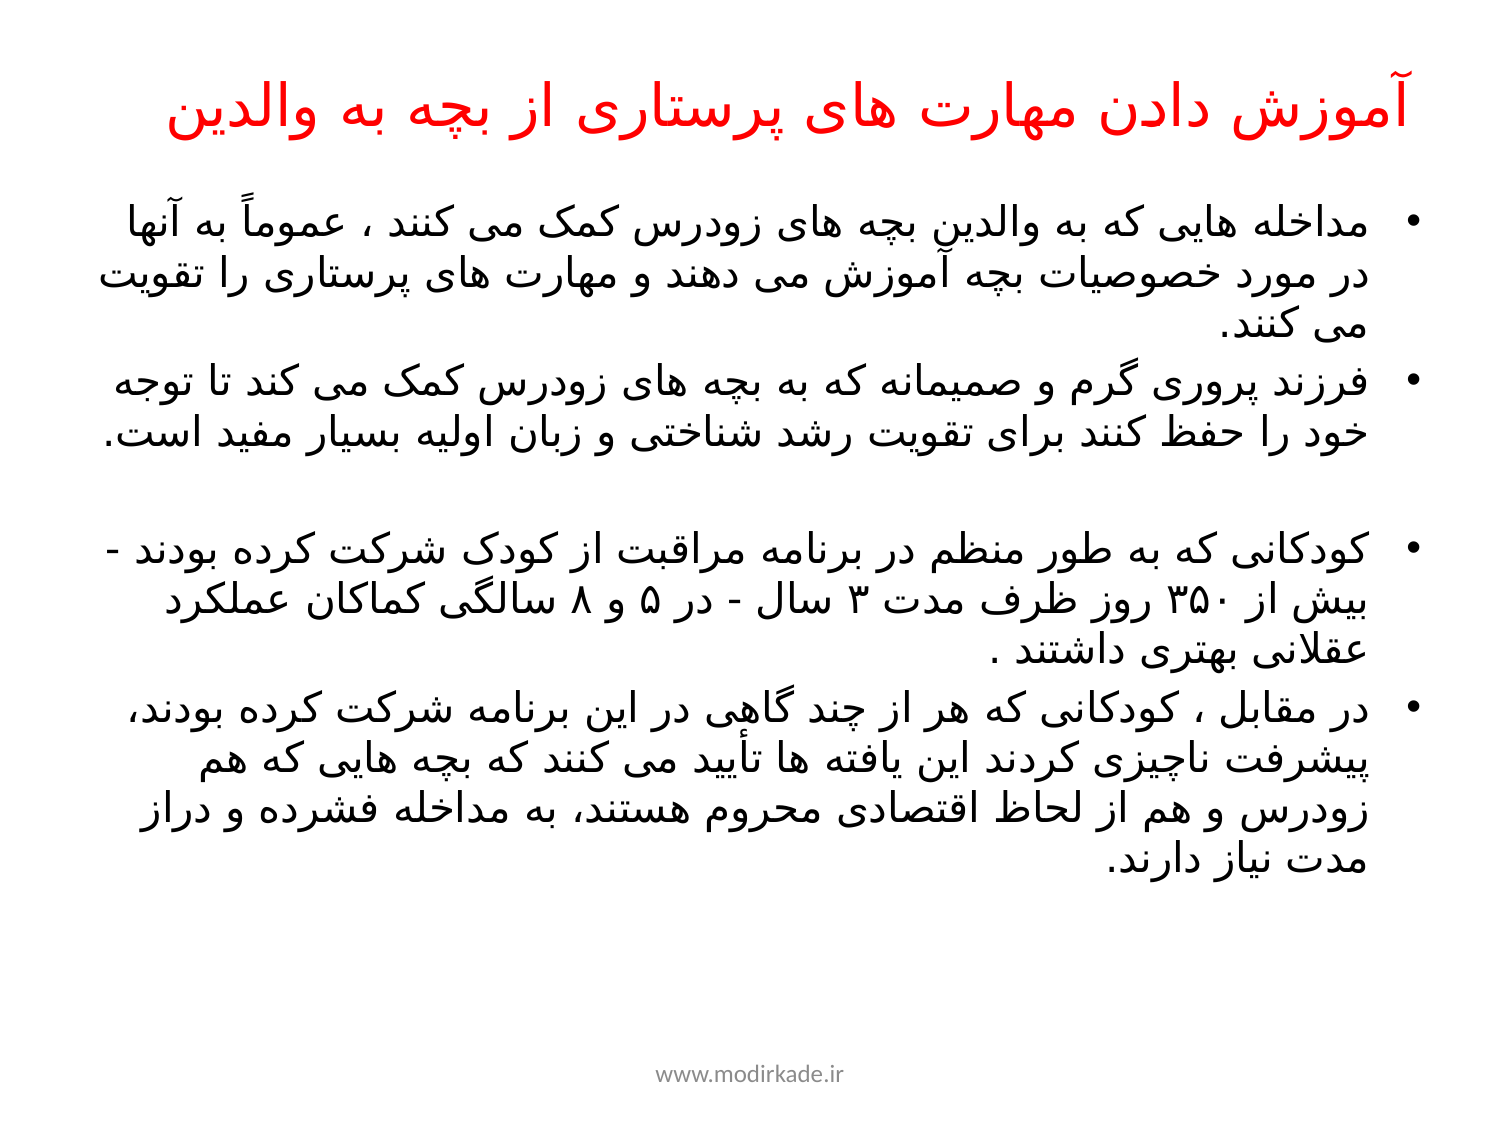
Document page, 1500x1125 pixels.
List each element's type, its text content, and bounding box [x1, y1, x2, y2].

footer www.modirkade.ir [512, 1042, 988, 1103]
list مداخله هایی که به والدین بچه های زودرس کمک می کنند ، عموماً به آنها در مورد خصوصیات بچه آموزش می دهند و مهارت های پرستاری را تقویت می کنند. فرزند پروری گرم و صمیمانه که به بچه های زودرس کمک می کند تا توجه خود را حفظ کنند برای تقویت رشد شناختی و زبان اولیه بسیار مفید است. کودکانی که به طور منظم در برنامه مراقبت از کودک شرکت کرده بودند -بیش از ۳۵۰ روز ظرف مدت ۳ سال - در ۵ و ۸ سالگی کماکان عملکرد عقلانی بهتری داشتند . در مقابل ، کودکانی که هر از چند گاهی در این برنامه شرکت کرده بودند، پیشرفت ناچیزی کردند این یافته ها تأیید می کنند که بچه هایی که هم زودرس و هم از لحاظ اقتصادی محروم هستند، به مداخله فشرده و دراز مدت نیاز دارند. [82, 187, 1432, 930]
title آموزش دادن مهارت های پرستاری از بچه به والدین [75, 45, 1425, 233]
